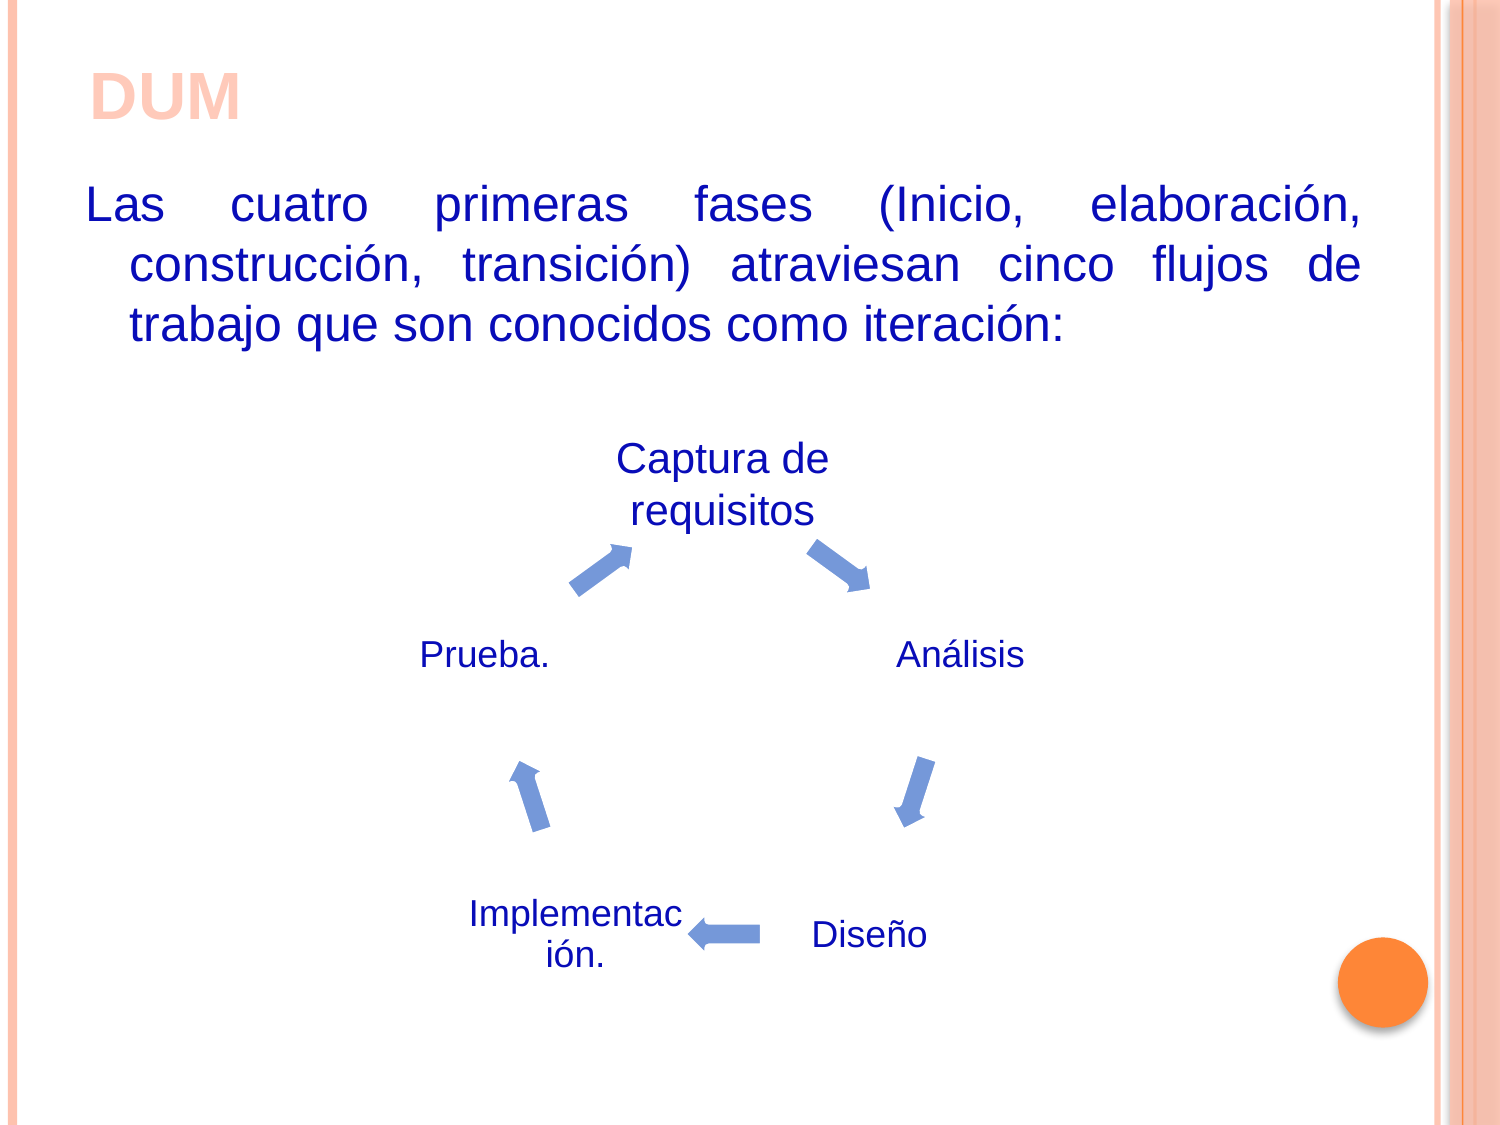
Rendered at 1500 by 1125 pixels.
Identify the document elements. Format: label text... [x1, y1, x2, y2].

list Las cuatro primeras fases (Inicio, elaboración, construcción, transición) atraviesan cinco flujos de trabajo que son conocidos como iteración: [70, 163, 1379, 446]
title DUM [75, 45, 1300, 141]
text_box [222, 398, 1223, 1066]
